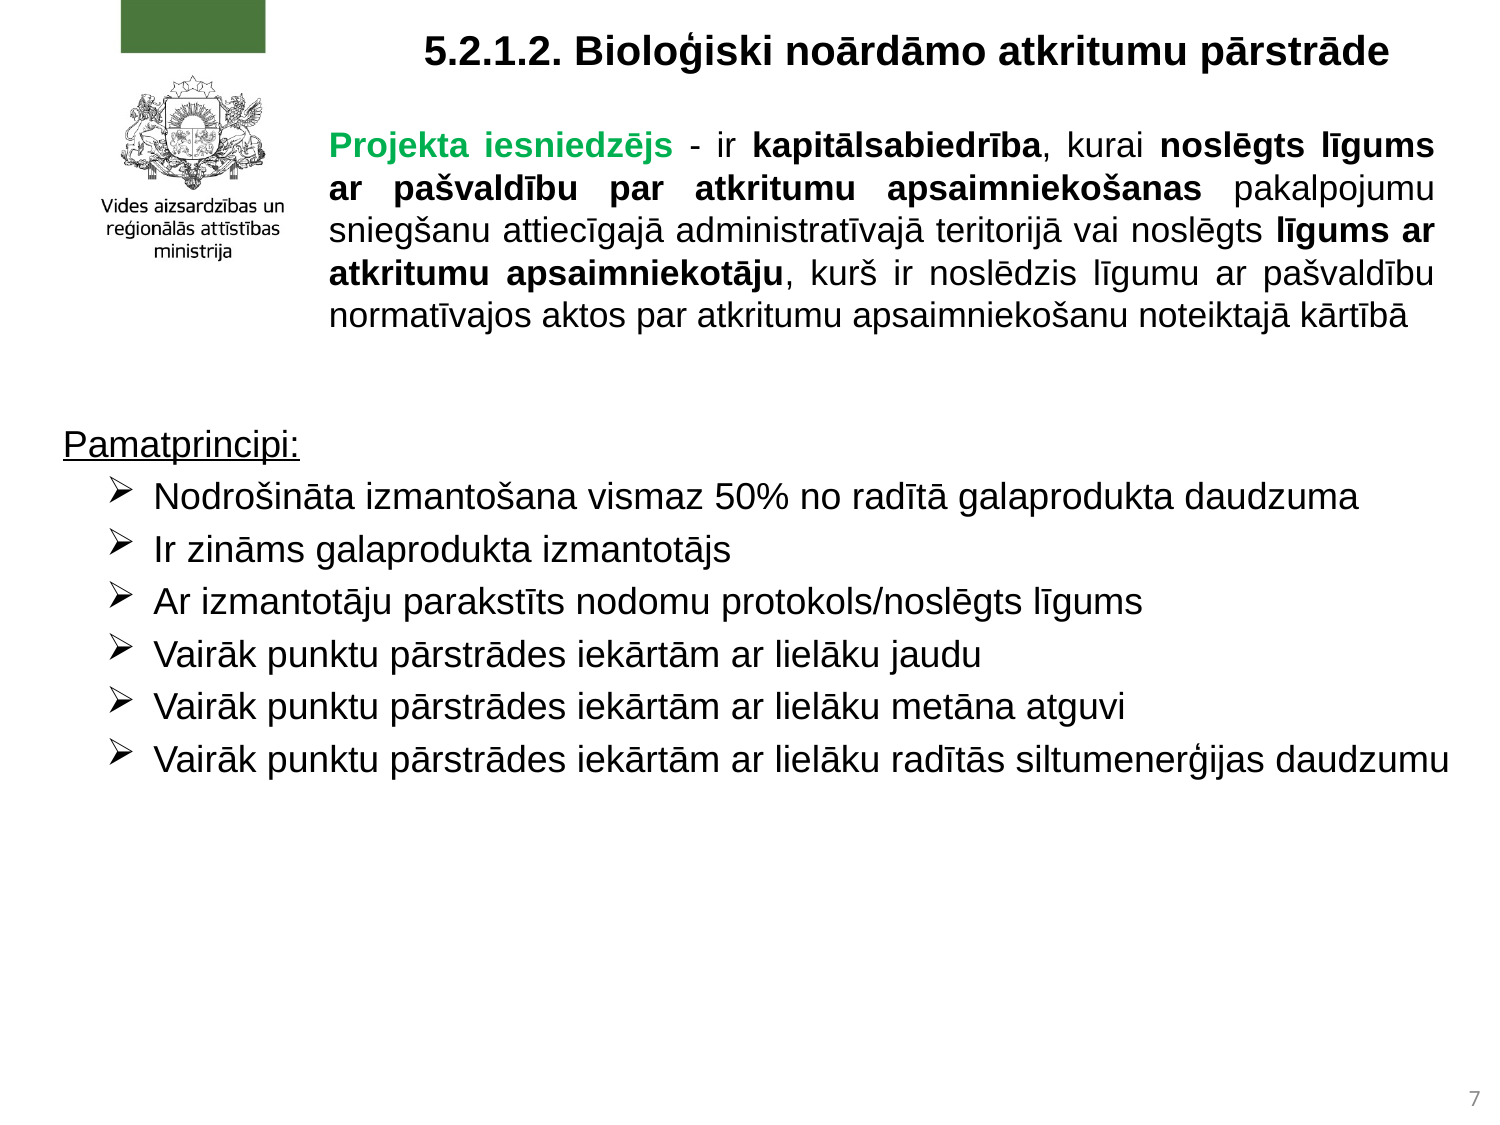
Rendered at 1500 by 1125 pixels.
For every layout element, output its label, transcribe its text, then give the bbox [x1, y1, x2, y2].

text_box Projekta iesniedzējs - ir kapitālsabiedrība, kurai noslēgts līgums ar pašvaldību par atkritumu apsaimniekošanas pakalpojumu sniegšanu attiecīgajā administratīvajā teritorijā vai noslēgts līgums ar atkritumu apsaimniekotāju, kurš ir noslēdzis līgumu ar pašvaldību normatīvajos aktos par atkritumu apsaimniekošanu noteiktajā kārtībā [314, 114, 1450, 343]
picture [48, 0, 338, 321]
text_box 5.2.1.2. Bioloģiski noārdāmo atkritumu pārstrāde [314, 16, 1500, 133]
list Pamatprincipi: Nodrošināta izmantošana vismaz 50% no radītā galaprodukta daudzuma Ir zināms galaprodukta izmantotājs Ar izmantotāju parakstīts nodomu protokols/noslēgts līgums Vairāk punktu pārstrādes iekārtām ar lielāku jaudu Vairāk punktu pārstrādes iekārtām ar lielāku metāna atguvi Vairāk punktu pārstrādes iekārtām ar lielāku radītās siltumenerģijas daudzumu [47, 411, 1472, 983]
slide_number 7 [1445, 1074, 1496, 1125]
